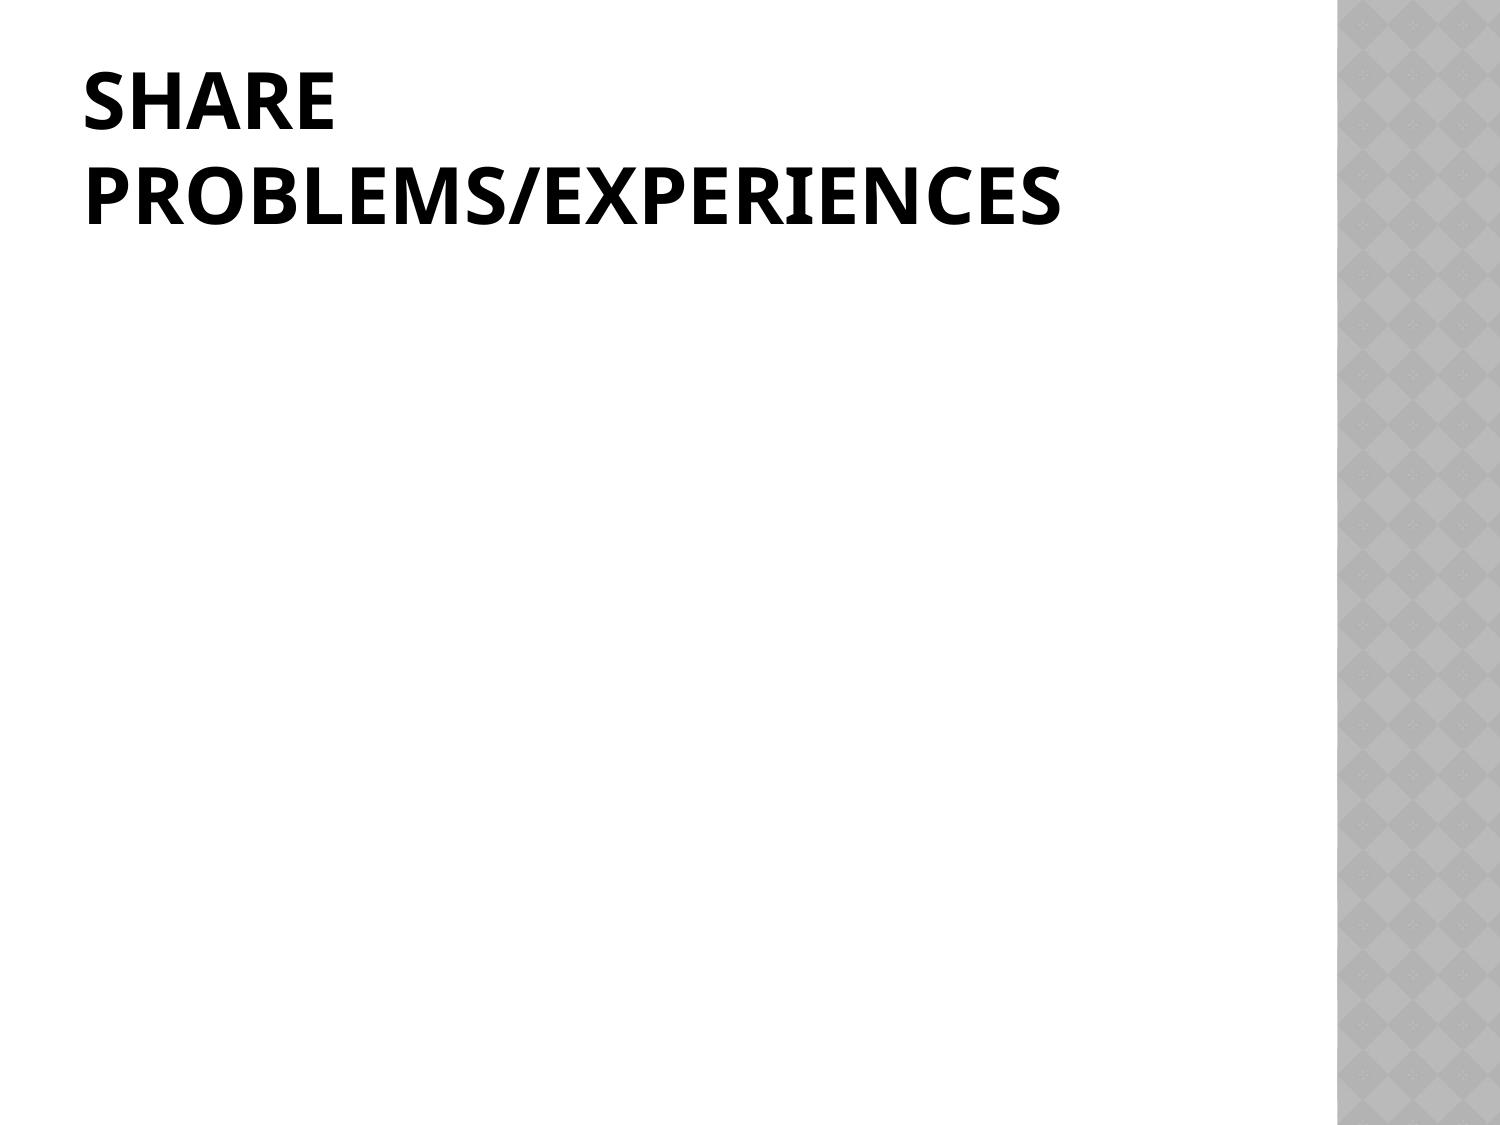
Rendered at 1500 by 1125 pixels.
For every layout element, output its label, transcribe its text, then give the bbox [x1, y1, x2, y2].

title share problems/experiences [75, 52, 1263, 240]
